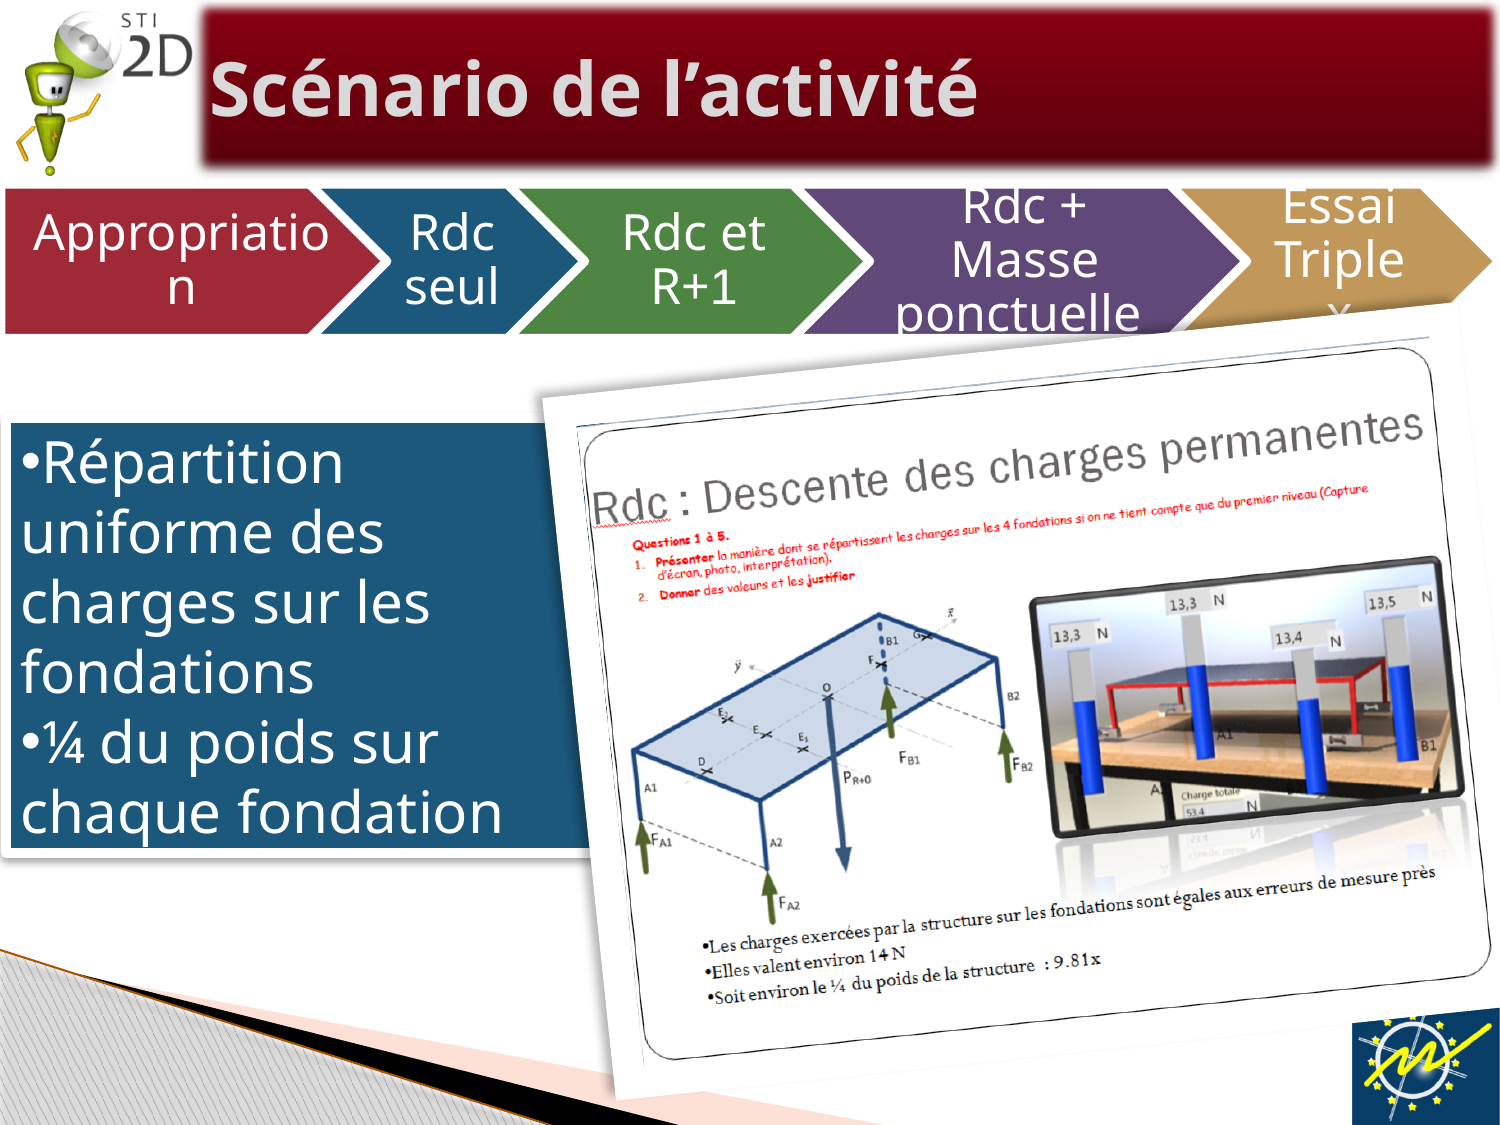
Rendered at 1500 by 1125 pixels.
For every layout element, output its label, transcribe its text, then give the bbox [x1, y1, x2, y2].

title Scénario de l’activité [194, 0, 1425, 136]
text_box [0, 136, 1500, 386]
text_box Répartition uniforme des charges sur les fondations ¼ du poids sur chaque fondation [1, 413, 578, 858]
picture [578, 379, 1500, 1125]
